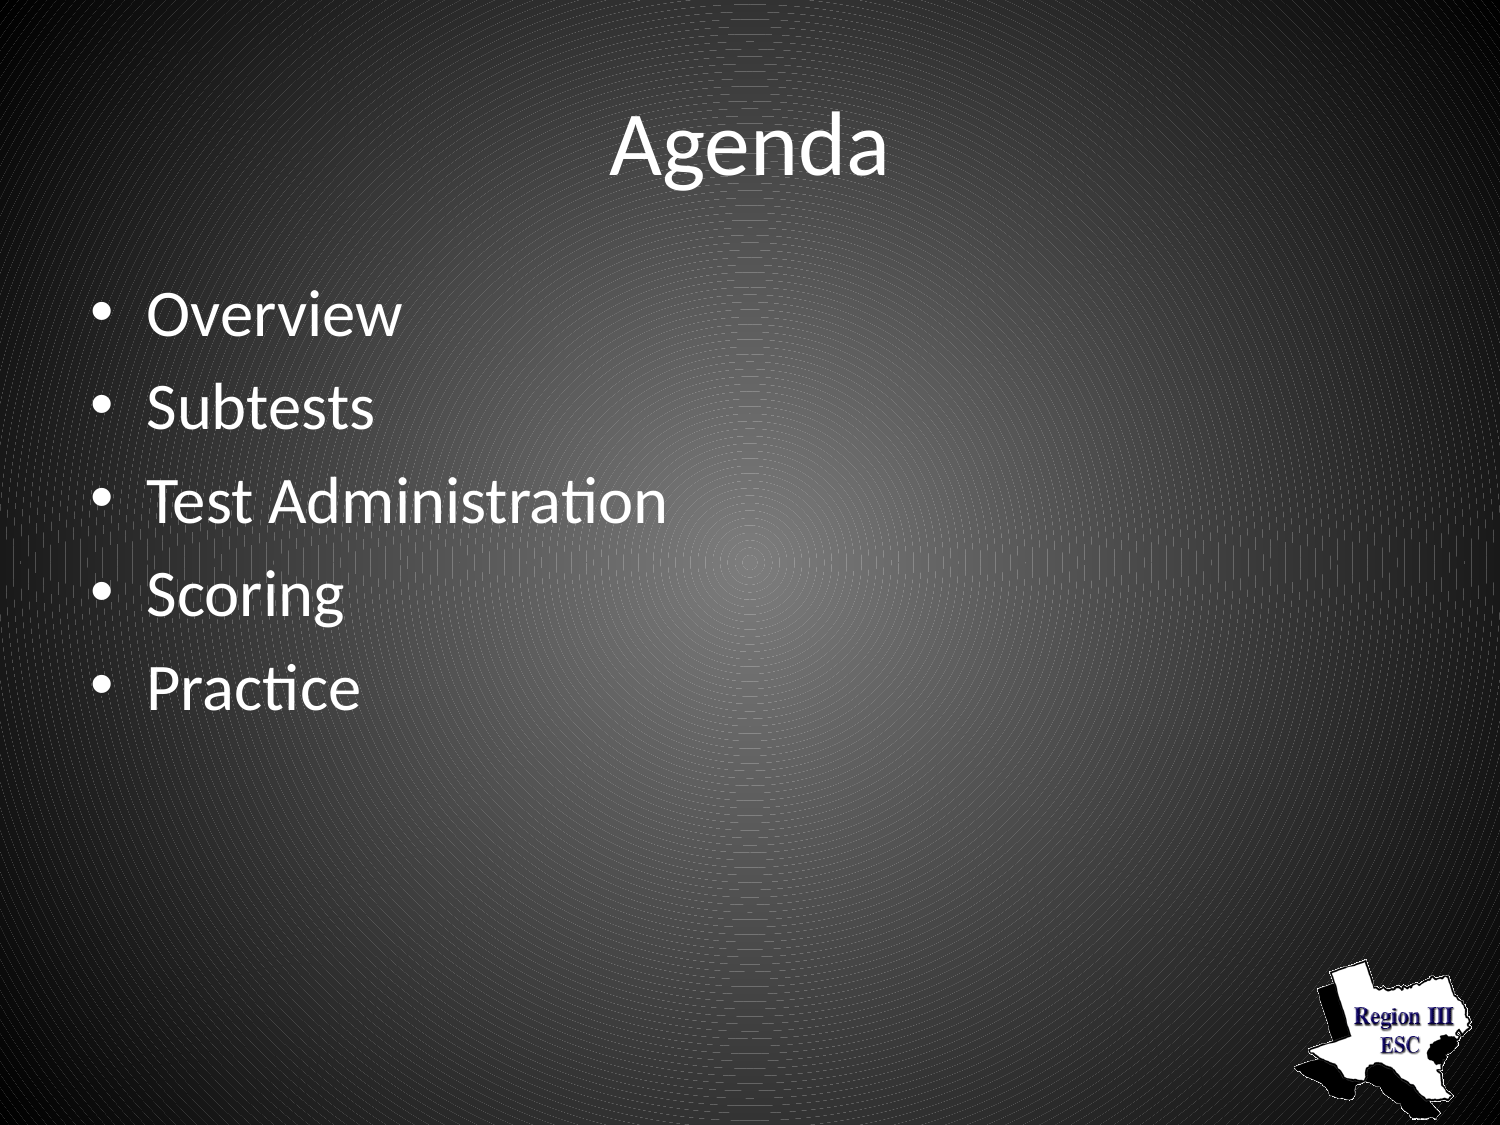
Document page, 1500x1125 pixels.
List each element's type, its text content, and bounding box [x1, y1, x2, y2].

picture [1293, 957, 1473, 1121]
title Agenda [75, 45, 1425, 233]
footer [512, 1042, 988, 1103]
list Overview Subtests Test Administration Scoring Practice [75, 262, 1425, 1005]
